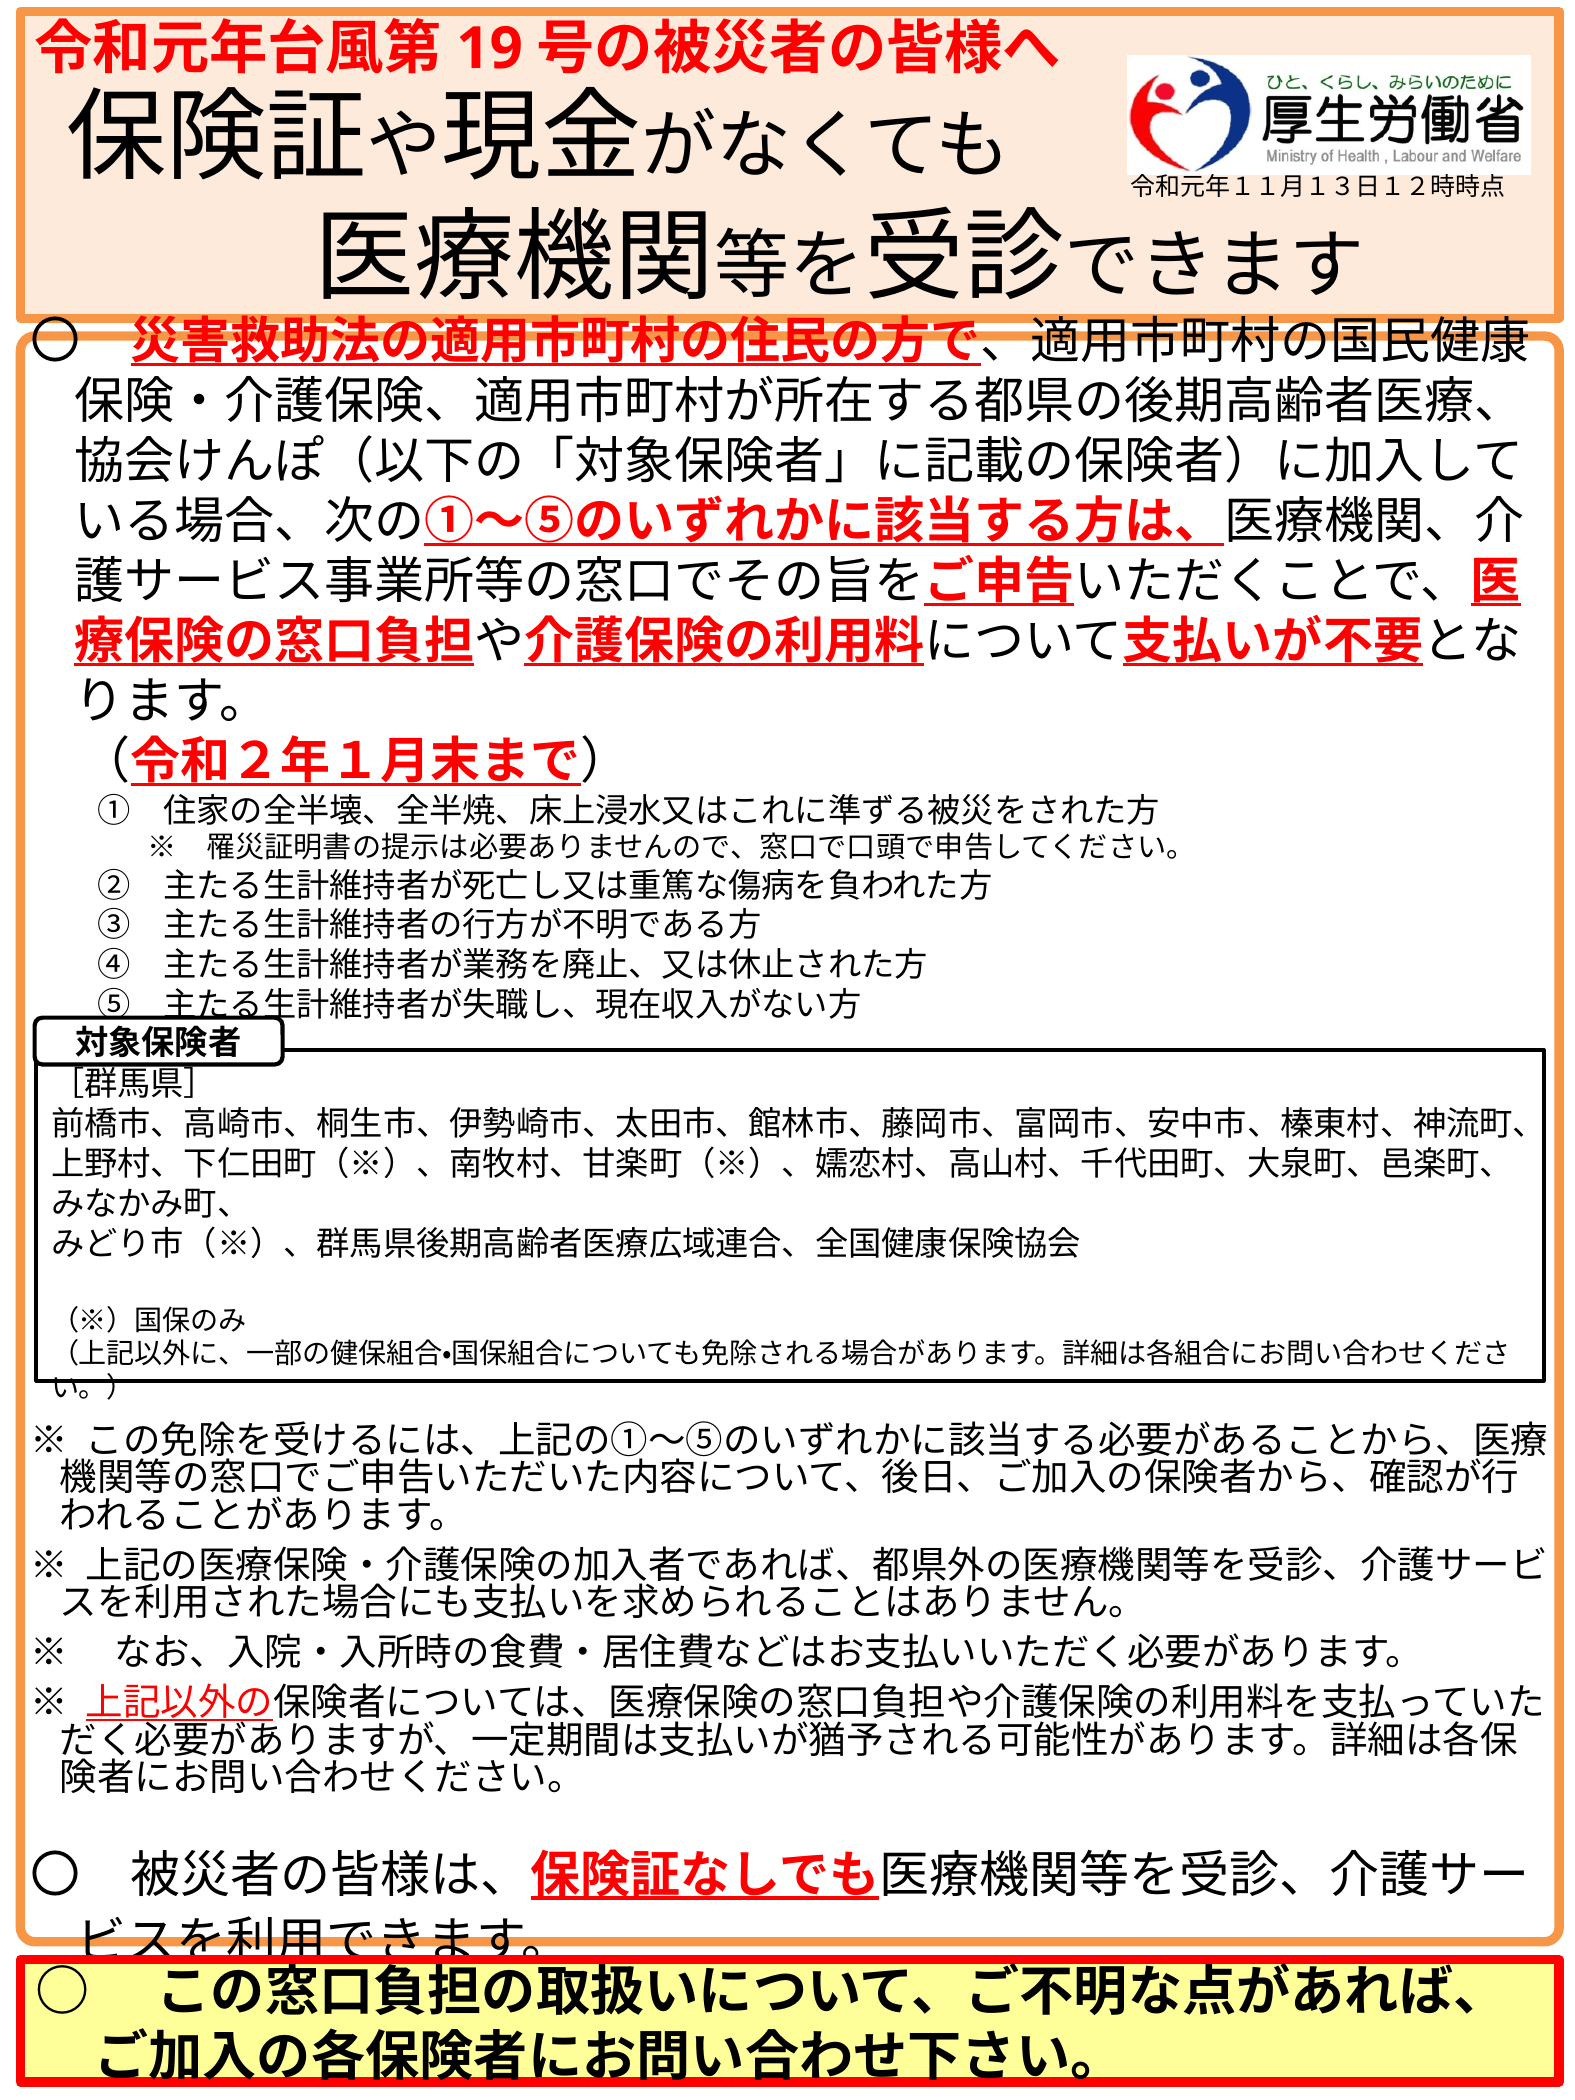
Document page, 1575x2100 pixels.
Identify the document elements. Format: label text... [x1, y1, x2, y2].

text_box 令和元年台風第19号の被災者の皆様へ [33, 1, 1081, 70]
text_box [1115, 55, 1543, 209]
text_box ［群馬県］ 前橋市、高崎市、桐生市、伊勢崎市、太田市、館林市、藤岡市、富岡市、安中市、榛東村、神流町、上野村、下仁田町（※）、南牧村、甘楽町（※）、嬬恋村、高山村、千代田町、大泉町、邑楽町、みなかみ町、 みどり市（※）、群馬県後期高齢者医療広域連合、全国健康保険協会 （※）国保のみ （上記以外に、一部の健保組合・国保組合についても免除される場合があります。詳細は各組合にお問い合わせください。） [34, 1048, 1546, 1383]
text_box 保険証や現金がなくても 医療機関等を受診できます [18, 9, 1561, 320]
text_box 対象保険者 [32, 1015, 285, 1067]
text_box 〇 災害救助法の適用市町村の住民の方で、適用市町村の国民健康保険・介護保険、適用市町村が所在する都県の後期高齢者医療、協会けんぽ（以下の「対象保険者」に記載の保険者）に加入している場合、次の➀～➄のいずれかに該当する方は、医療機関、介護サービス事業所等の窓口でその旨をご申告いただくことで、医療保険の窓口負担や介護保険の利用料について支払いが不要となります。 （令和２年１月末まで） ① 住家の全半壊、全半焼、床上浸水又はこれに準ずる被災をされた方 ※ 罹災証明書の提示は必要ありませんので、窓口で口頭で申告してください。 ② 主たる生計維持者が死亡し又は重篤な傷病を負われた方 ③ 主たる生計維持者の行方が不明である方 ④ 主たる生計維持者が業務を廃止、又は休止された方 ⑤ 主たる生計維持者が失職し、現在収入がない方 ※ この免除を受けるには、上記の①～⑤のいずれかに該当する必要があることから、医療機関等の窓口でご申告いただいた内容について、後日、ご加入の保険者から、確認が行われることがあります。 ※ 上記の医療保険・介護保険の加入者であれば、都県外の医療機関等を受診、介護サービスを利用された場合にも支払いを求められることはありません。 ※ なお、入院・入所時の食費・居住費などはお支払いいただく必要があります。 ※ 上記以外の保険者については、医療保険の窓口負担や介護保険の利用料を支払っていただく必要がありますが、一定期間は支払いが猶予される可能性があります。詳細は各保険者にお問い合わせください。 〇 被災者の皆様は、保険証なしでも医療機関等を受診、介護サービスを利用できます。 [18, 333, 1562, 1944]
text_box ○ この窓口負担の取扱いについて、ご不明な点があれば、ご加入の各保険者にお問い合わせ下さい。 [18, 1957, 1561, 2084]
